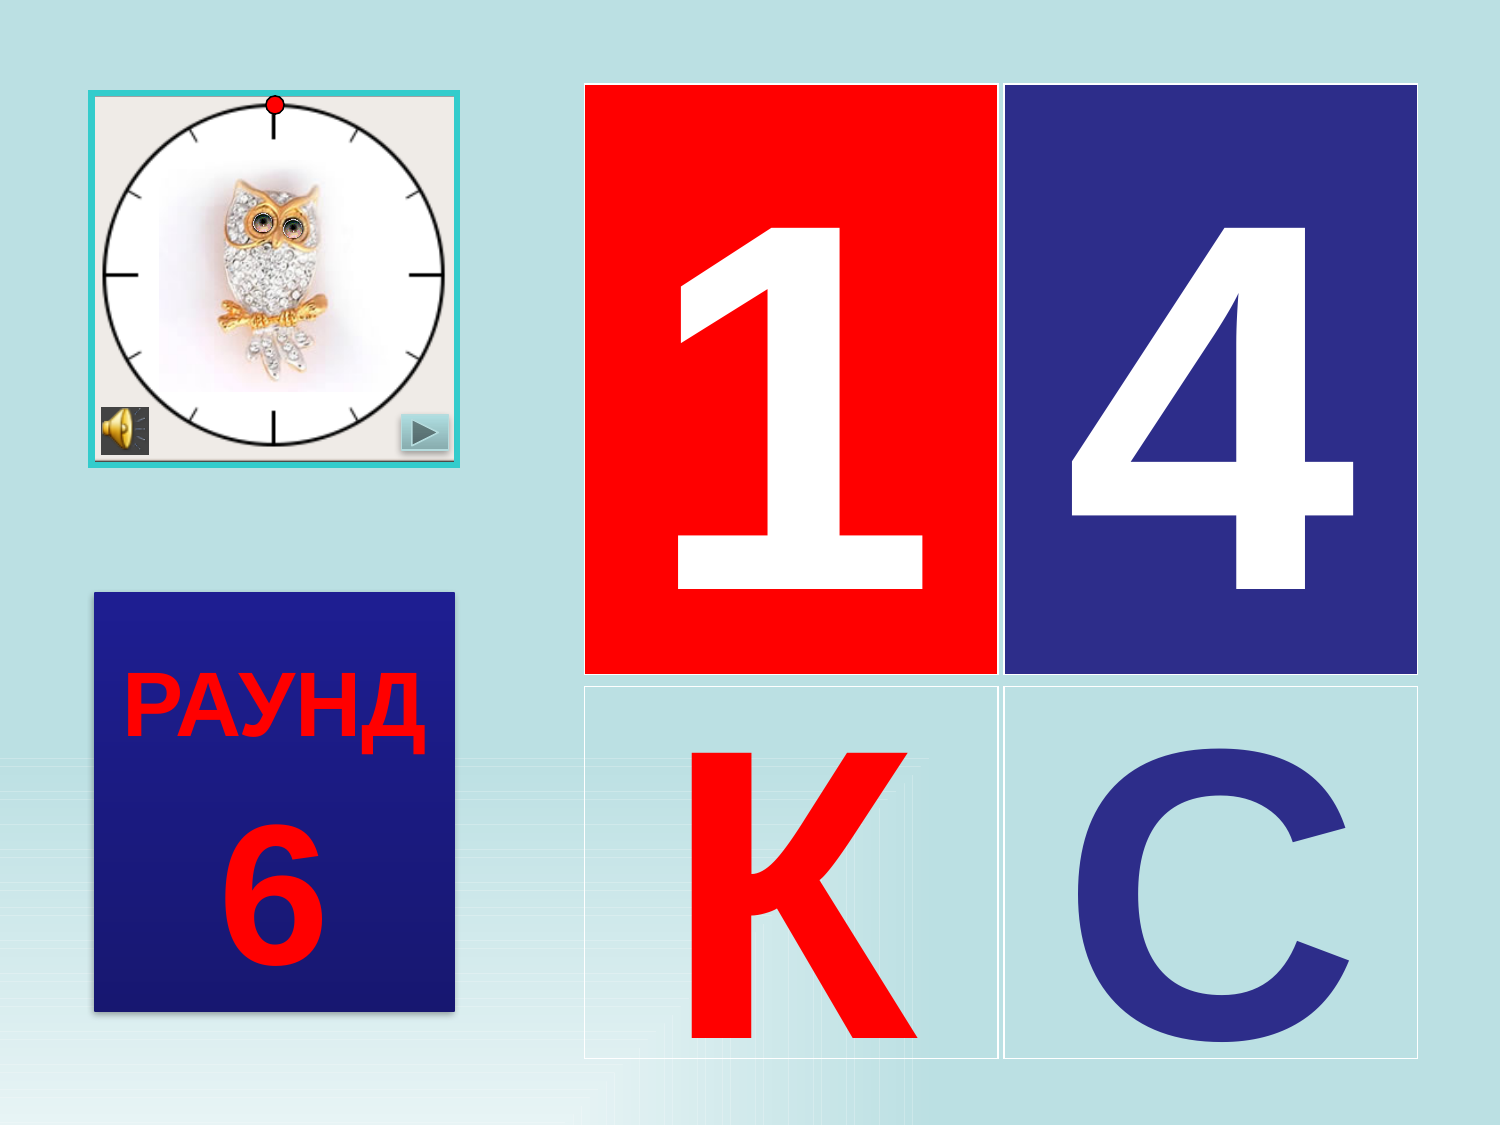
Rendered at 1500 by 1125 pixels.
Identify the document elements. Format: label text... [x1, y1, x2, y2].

text_box 1 [584, 84, 999, 675]
text_box К [584, 686, 998, 1059]
text_box РАУНД 6 [94, 592, 455, 1012]
picture [95, 96, 454, 462]
text_box 4 [1004, 84, 1418, 675]
text_box С [1004, 686, 1418, 1059]
